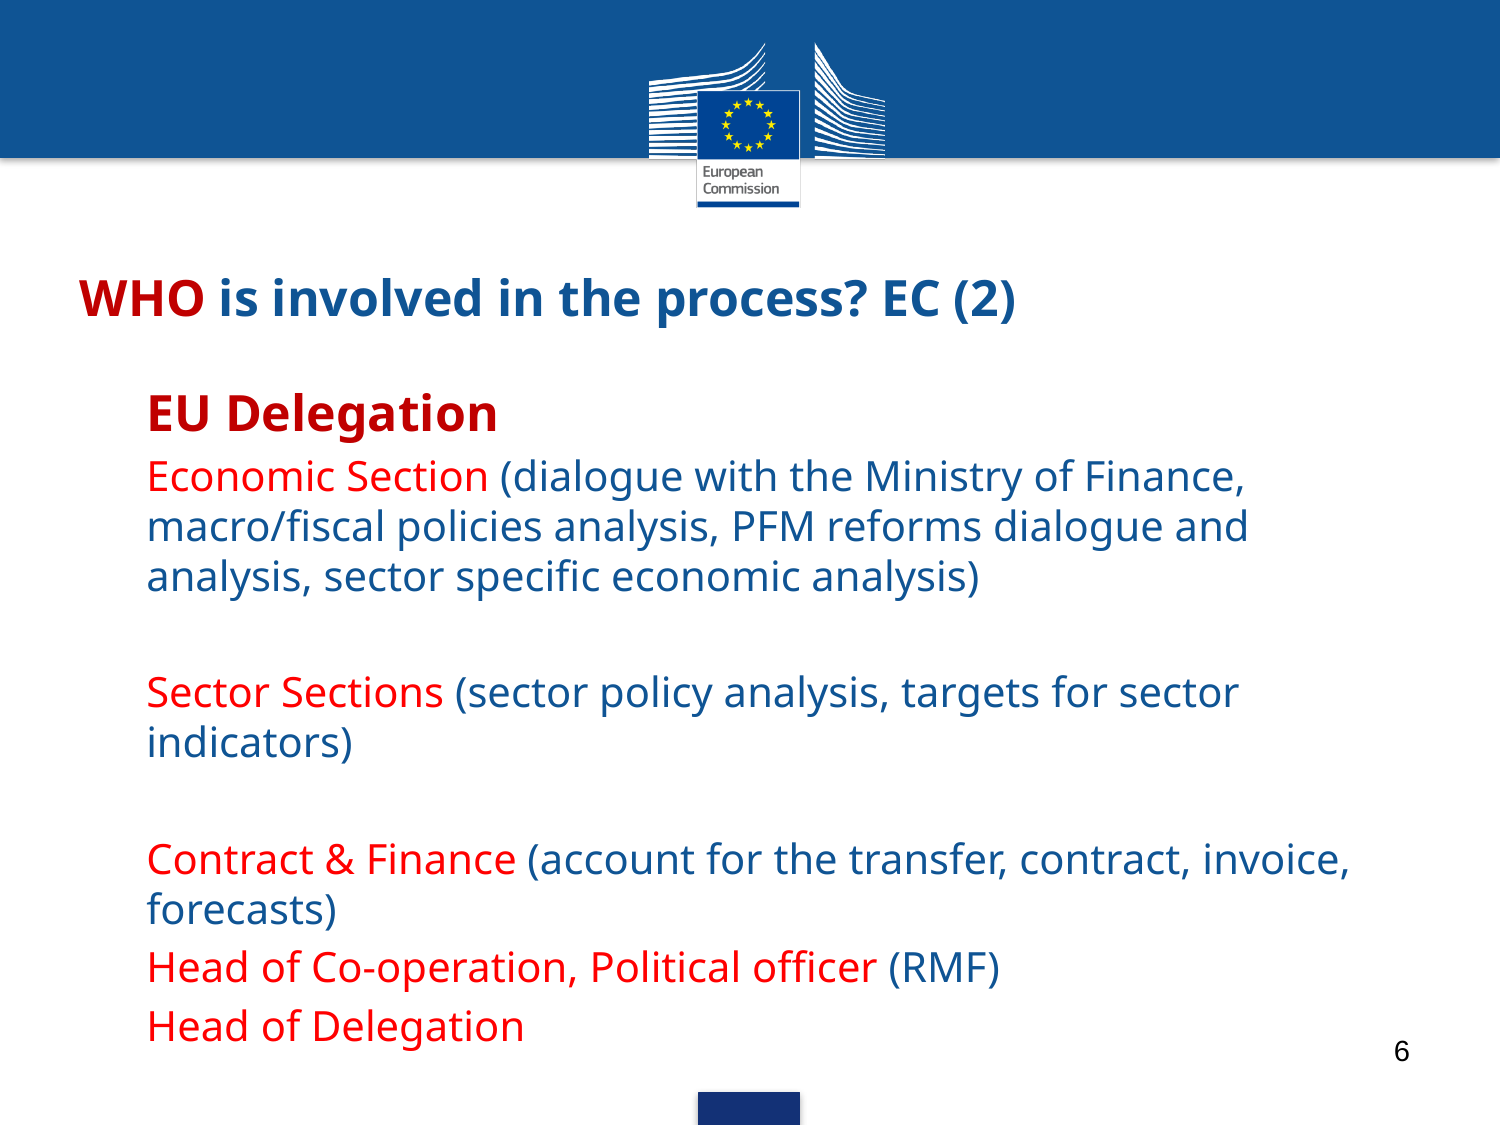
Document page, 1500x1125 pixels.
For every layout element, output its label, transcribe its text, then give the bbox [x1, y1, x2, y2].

list EU Delegation Economic Section (dialogue with the Ministry of Finance, macro/fiscal policies analysis, PFM reforms dialogue and analysis, sector specific economic analysis) Sector Sections (sector policy analysis, targets for sector indicators) Contract & Finance (account for the transfer, contract, invoice, forecasts) Head of Co-operation, Political officer (RMF) Head of Delegation [75, 373, 1425, 1059]
slide_number 6 [1074, 1024, 1425, 1103]
picture [649, 42, 885, 208]
title WHO is involved in the process? EC (2) [64, 219, 1415, 374]
